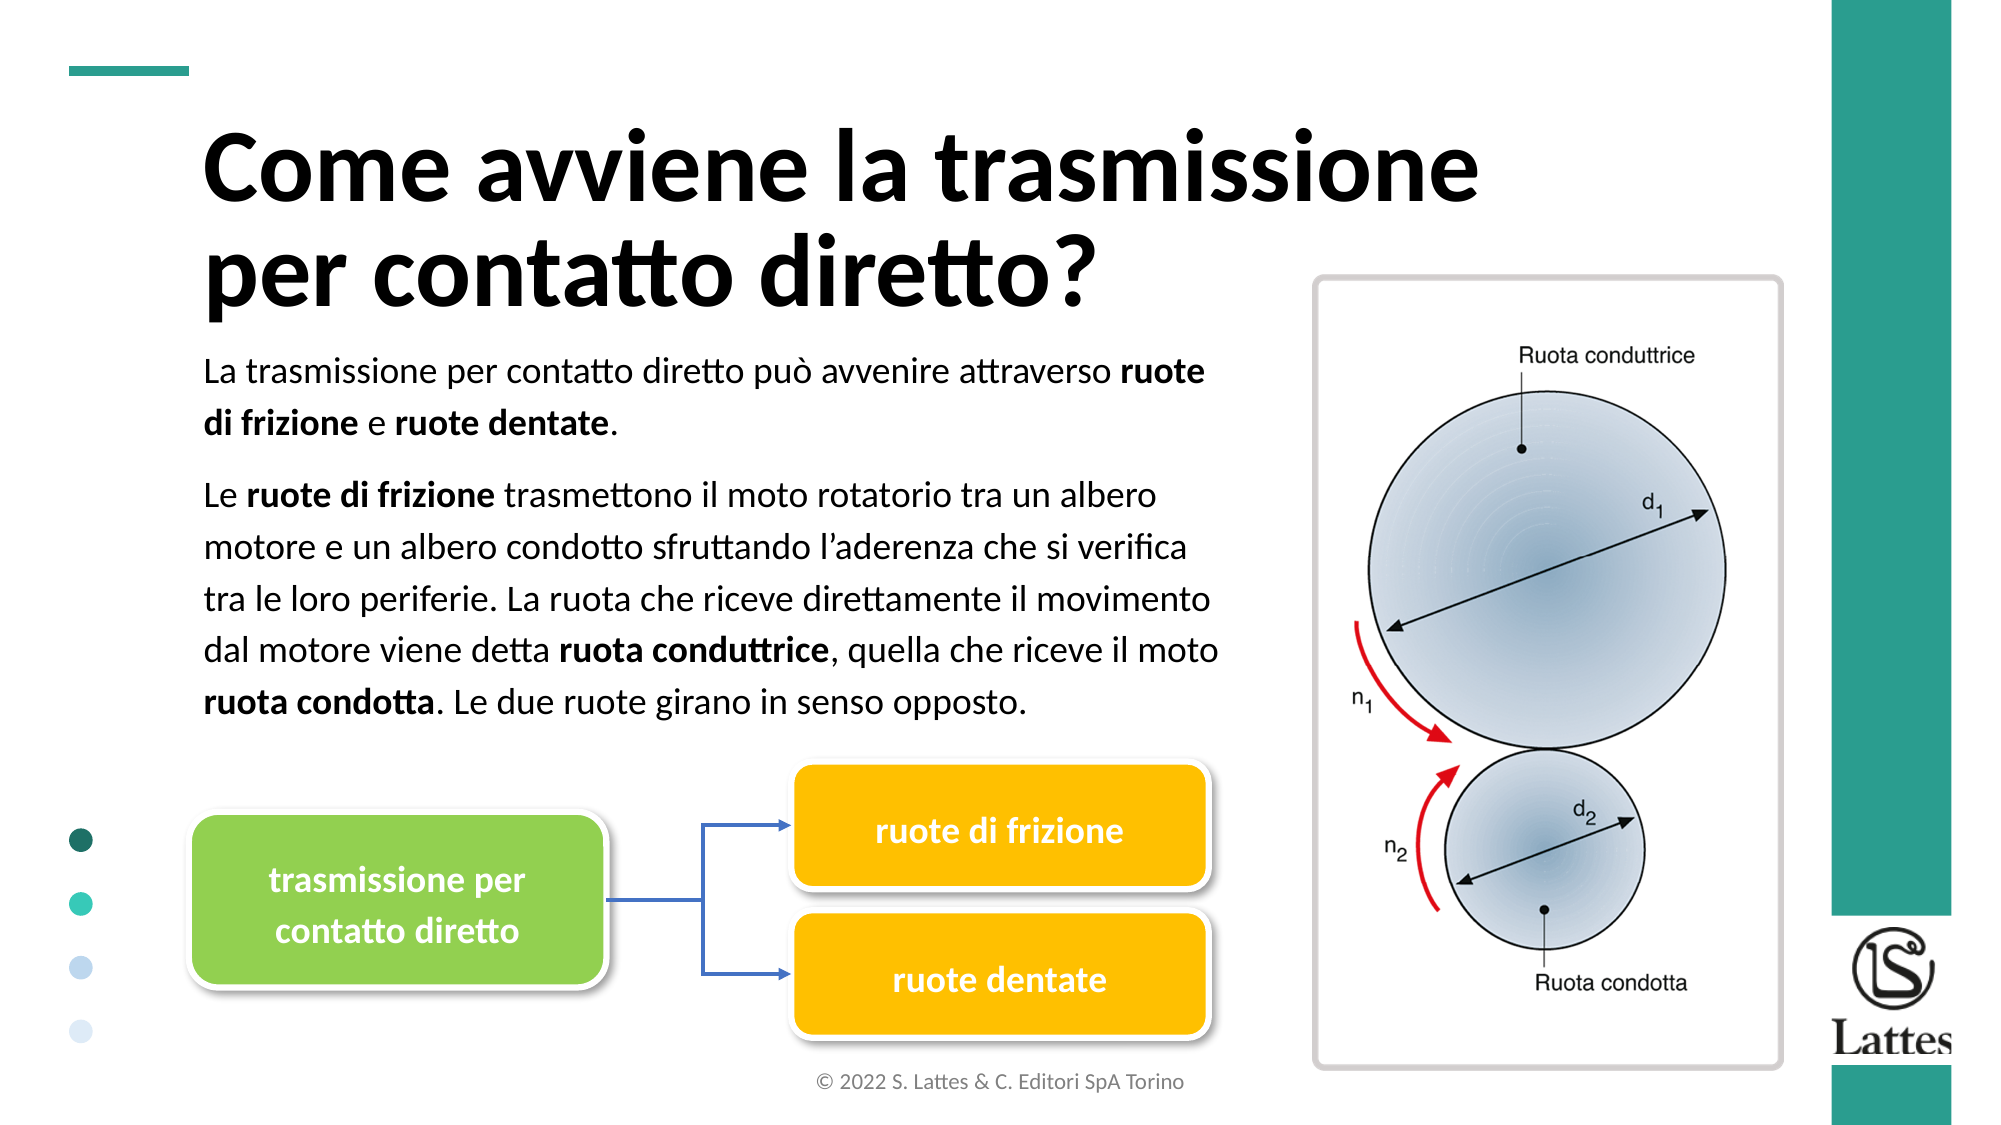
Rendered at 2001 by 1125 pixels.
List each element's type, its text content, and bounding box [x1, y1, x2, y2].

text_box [606, 899, 792, 974]
text_box ruote di frizione [790, 760, 1210, 891]
text_box trasmissione per contatto diretto [187, 810, 606, 989]
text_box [606, 825, 792, 899]
text_box Come avviene la trasmissione per contatto diretto? [188, 111, 1832, 235]
text_box ruote dentate [790, 909, 1210, 1039]
picture [1312, 264, 1784, 1071]
text_box La trasmissione per contatto diretto può avvenire attraverso ruote di frizione e ruote dentate. Le ruote di frizione trasmettono il moto rotatorio tra un albero motore e un albero condotto sfruttando l’aderenza che si verifica tra le loro periferie. La ruota che riceve direttamente il movimento dal motore viene detta ruota conduttrice, quella che riceve il moto ruota condotta. Le due ruote girano in senso opposto. [188, 331, 1249, 651]
